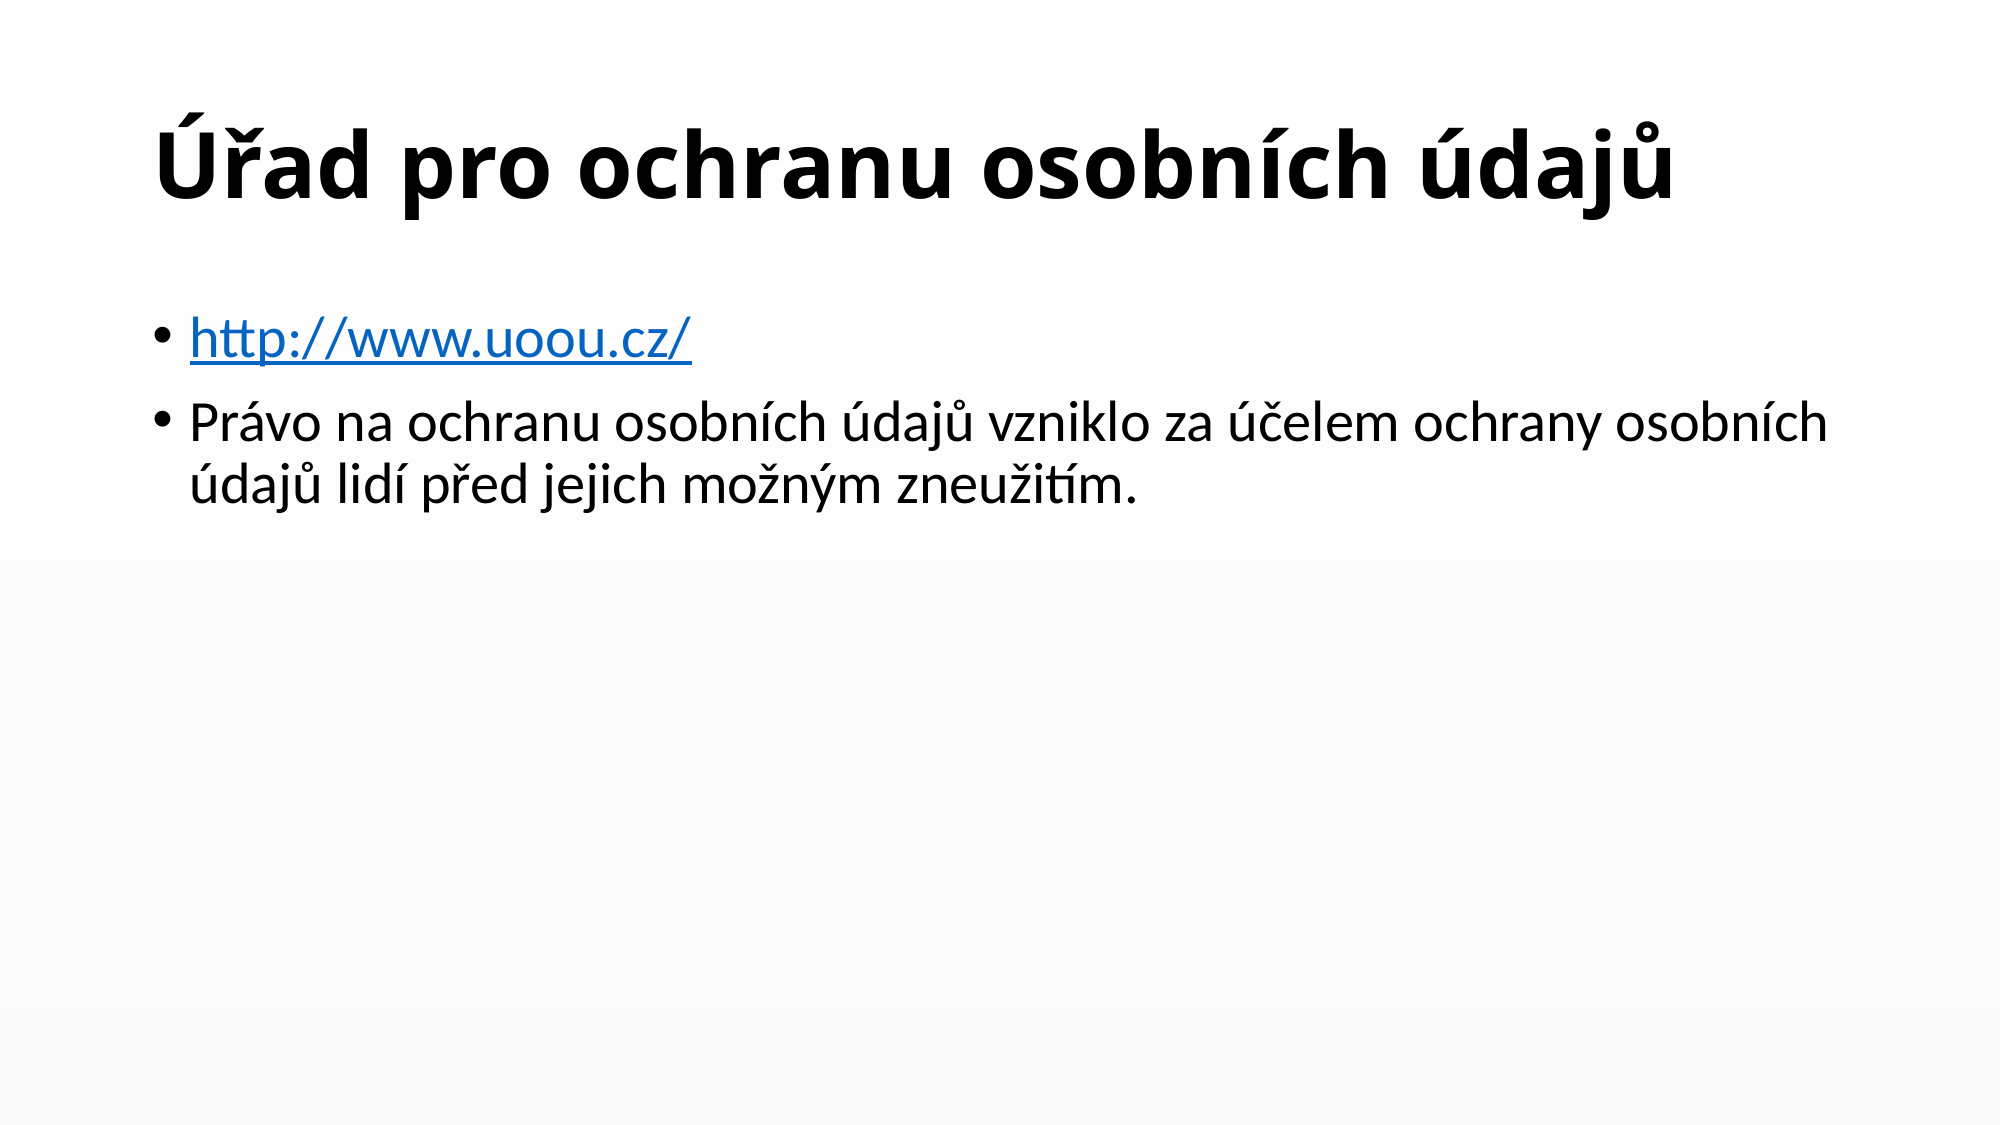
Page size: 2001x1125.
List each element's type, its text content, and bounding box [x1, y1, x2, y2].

title Úřad pro ochranu osobních údajů [137, 59, 1863, 278]
list http://www.uoou.cz/ Právo na ochranu osobních údajů vzniklo za účelem ochrany osobních údajů lidí před jejich možným zneužitím. [137, 299, 1863, 1014]
